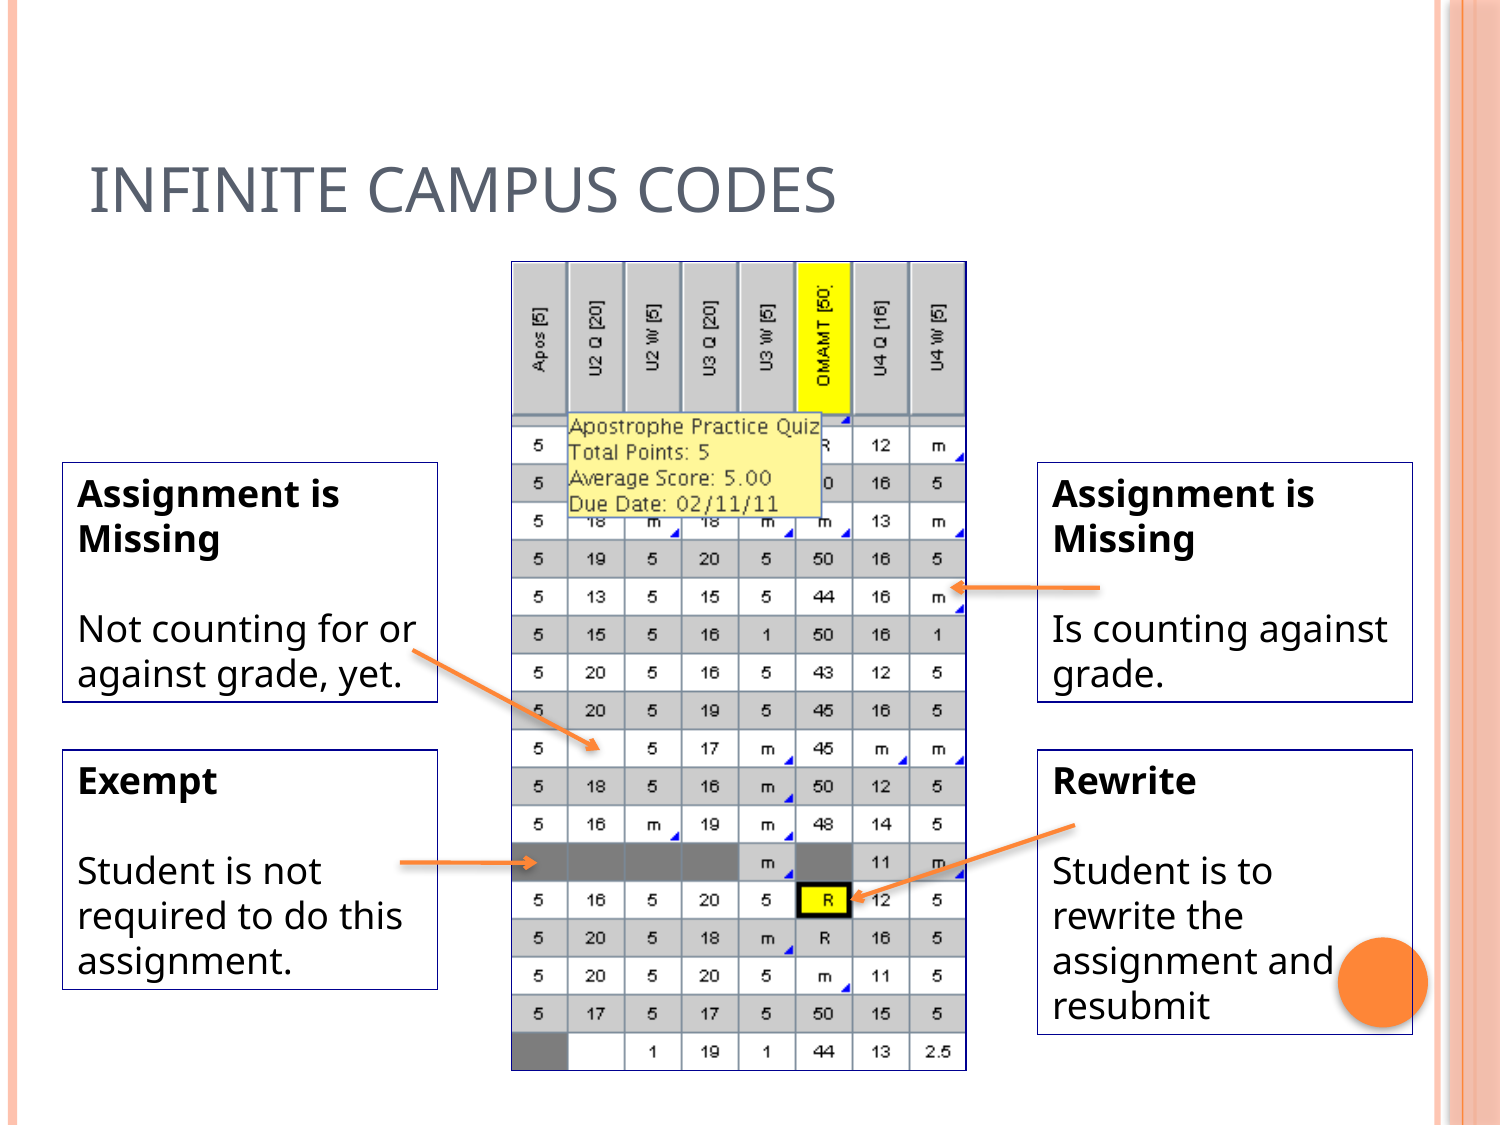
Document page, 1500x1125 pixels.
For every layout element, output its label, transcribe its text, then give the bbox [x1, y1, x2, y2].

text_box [849, 824, 1076, 901]
text_box Rewrite Student is to rewrite the assignment and resubmit [1037, 749, 1413, 1035]
text_box Assignment is Missing Not counting for or against grade, yet. [62, 462, 438, 703]
text_box Exempt Student is not required to do this assignment. [62, 749, 438, 990]
picture [511, 261, 966, 1071]
title Infinite Campus Codes [75, 45, 1300, 233]
text_box Assignment is Missing Is counting against grade. [1037, 462, 1413, 703]
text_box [411, 649, 601, 751]
